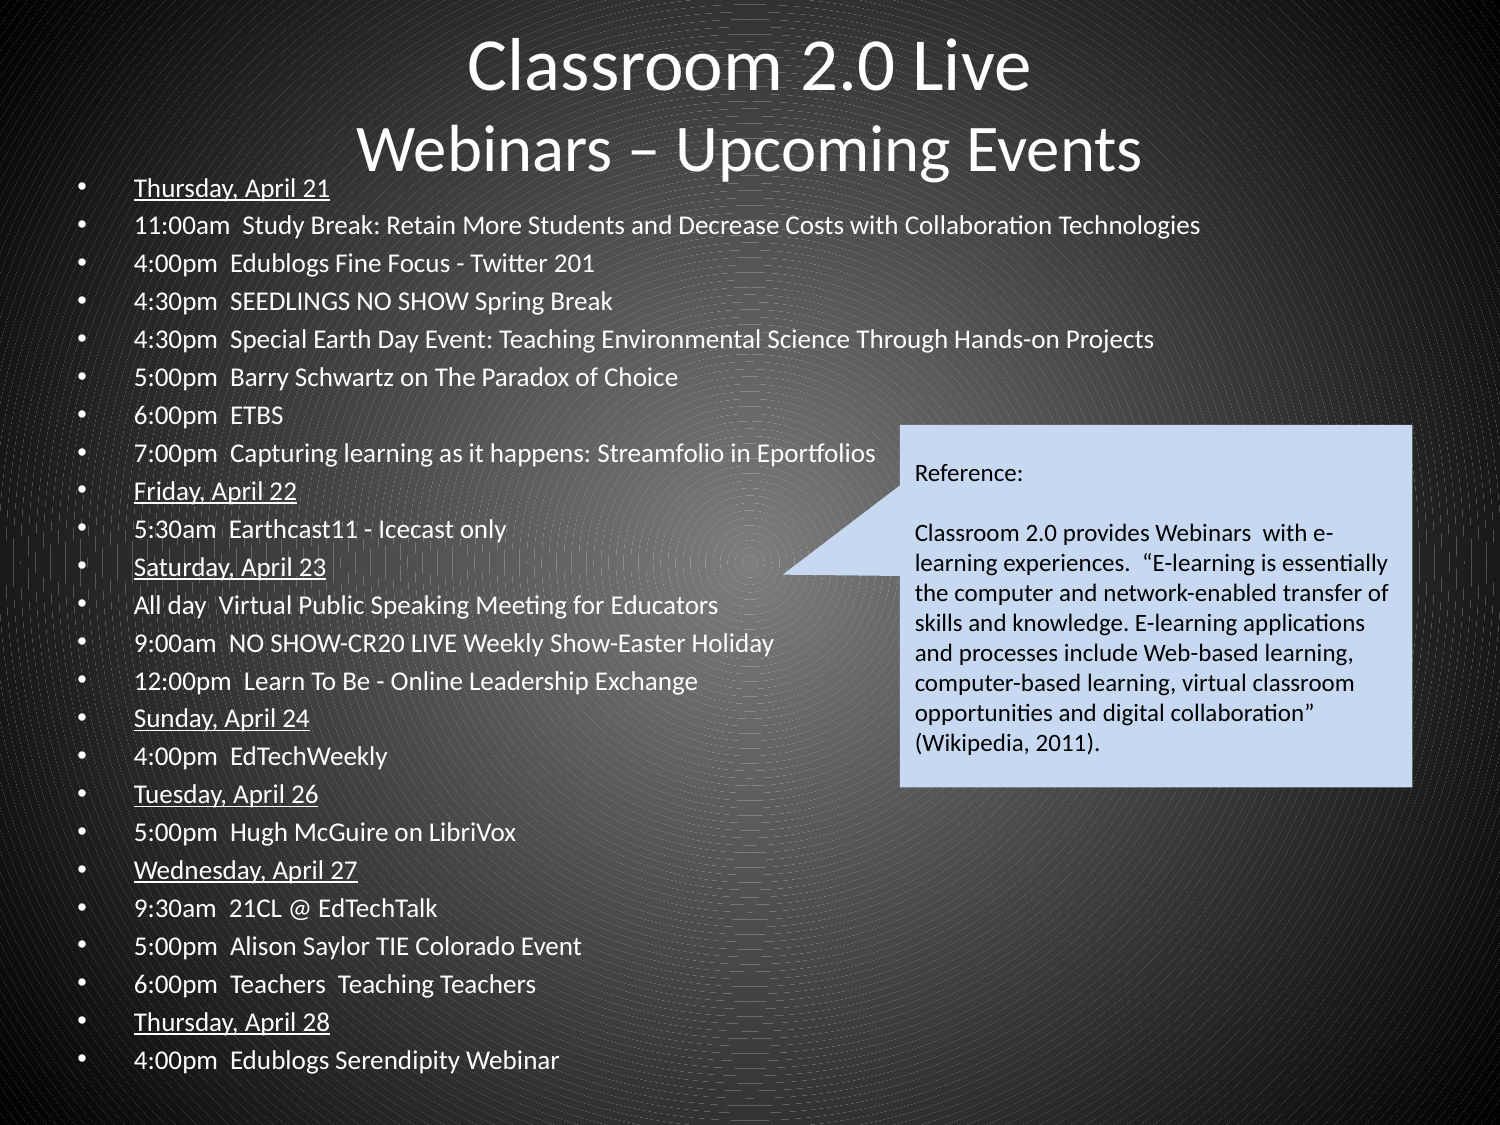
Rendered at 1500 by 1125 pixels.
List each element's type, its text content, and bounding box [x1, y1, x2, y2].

title Classroom 2.0 Live Webinars – Upcoming Events [75, 0, 1425, 162]
text_box Reference: Classroom 2.0 provides Webinars with e-learning experiences. “E-learning is essentially the computer and network-enabled transfer of skills and knowledge. E-learning applications and processes include Web-based learning, computer-based learning, virtual classroom opportunities and digital collaboration” (Wikipedia, 2011). [780, 422, 1415, 790]
list Thursday, April 21 11:00am Study Break: Retain More Students and Decrease Costs with Collaboration Technologies 4:00pm Edublogs Fine Focus - Twitter 201 4:30pm SEEDLINGS NO SHOW Spring Break 4:30pm Special Earth Day Event: Teaching Environmental Science Through Hands-on Projects 5:00pm Barry Schwartz on The Paradox of Choice 6:00pm ETBS 7:00pm Capturing learning as it happens: Streamfolio in Eportfolios Friday, April 22 5:30am Earthcast11 - Icecast only Saturday, April 23 All day Virtual Public Speaking Meeting for Educators 9:00am NO SHOW-CR20 LIVE Weekly Show-Easter Holiday 12:00pm Learn To Be - Online Leadership Exchange Sunday, April 24 4:00pm EdTechWeekly Tuesday, April 26 5:00pm Hugh McGuire on LibriVox Wednesday, April 27 9:30am 21CL @ EdTechTalk 5:00pm Alison Saylor TIE Colorado Event 6:00pm Teachers Teaching Teachers Thursday, April 28 4:00pm Edublogs Serendipity Webinar [62, 162, 1463, 1100]
